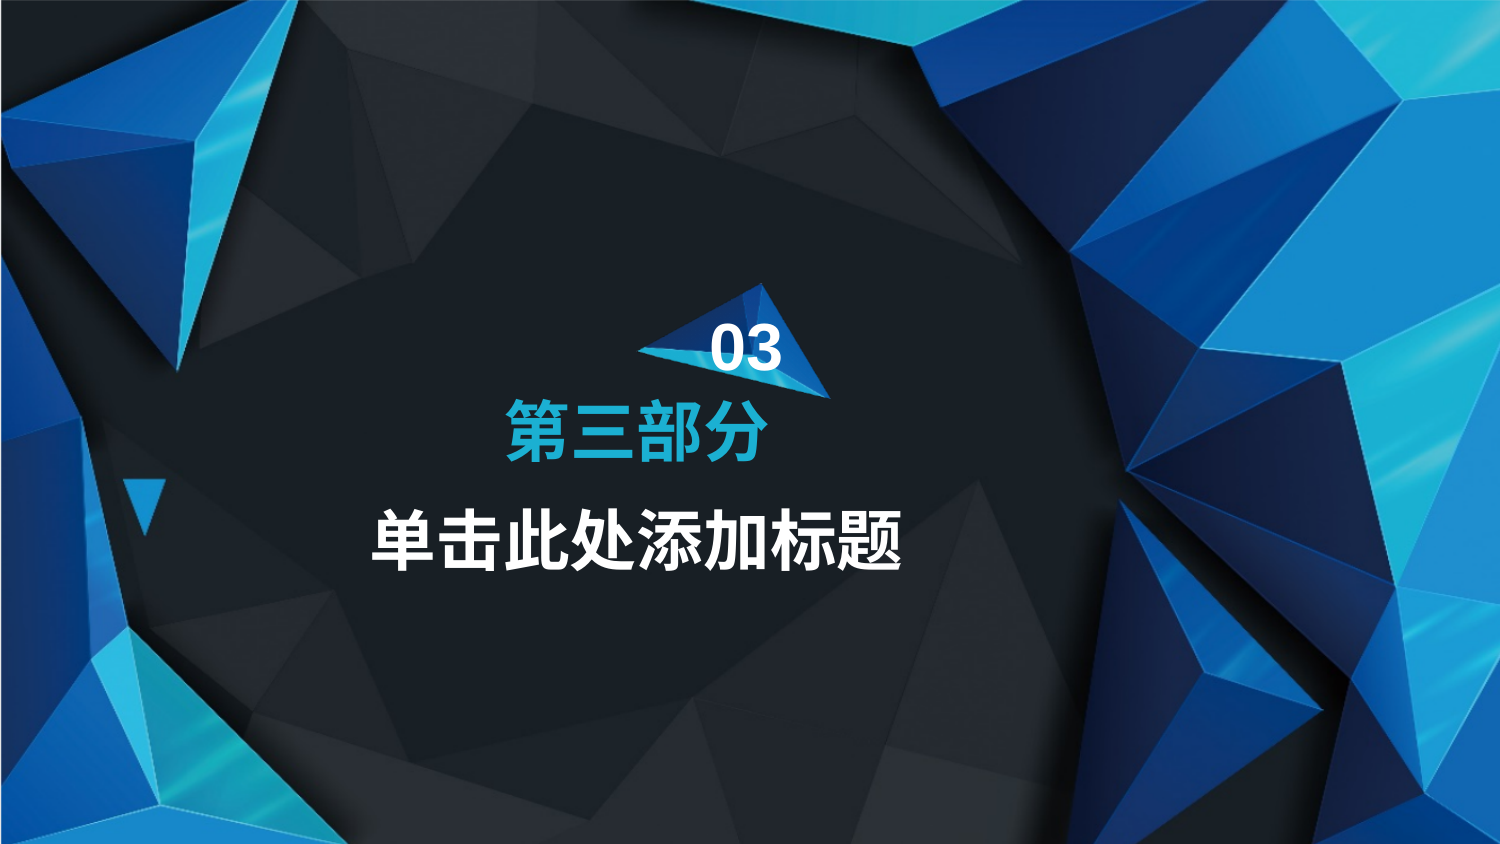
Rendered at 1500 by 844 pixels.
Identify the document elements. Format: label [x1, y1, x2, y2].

text_box [636, 283, 831, 399]
picture [2, 0, 1500, 844]
